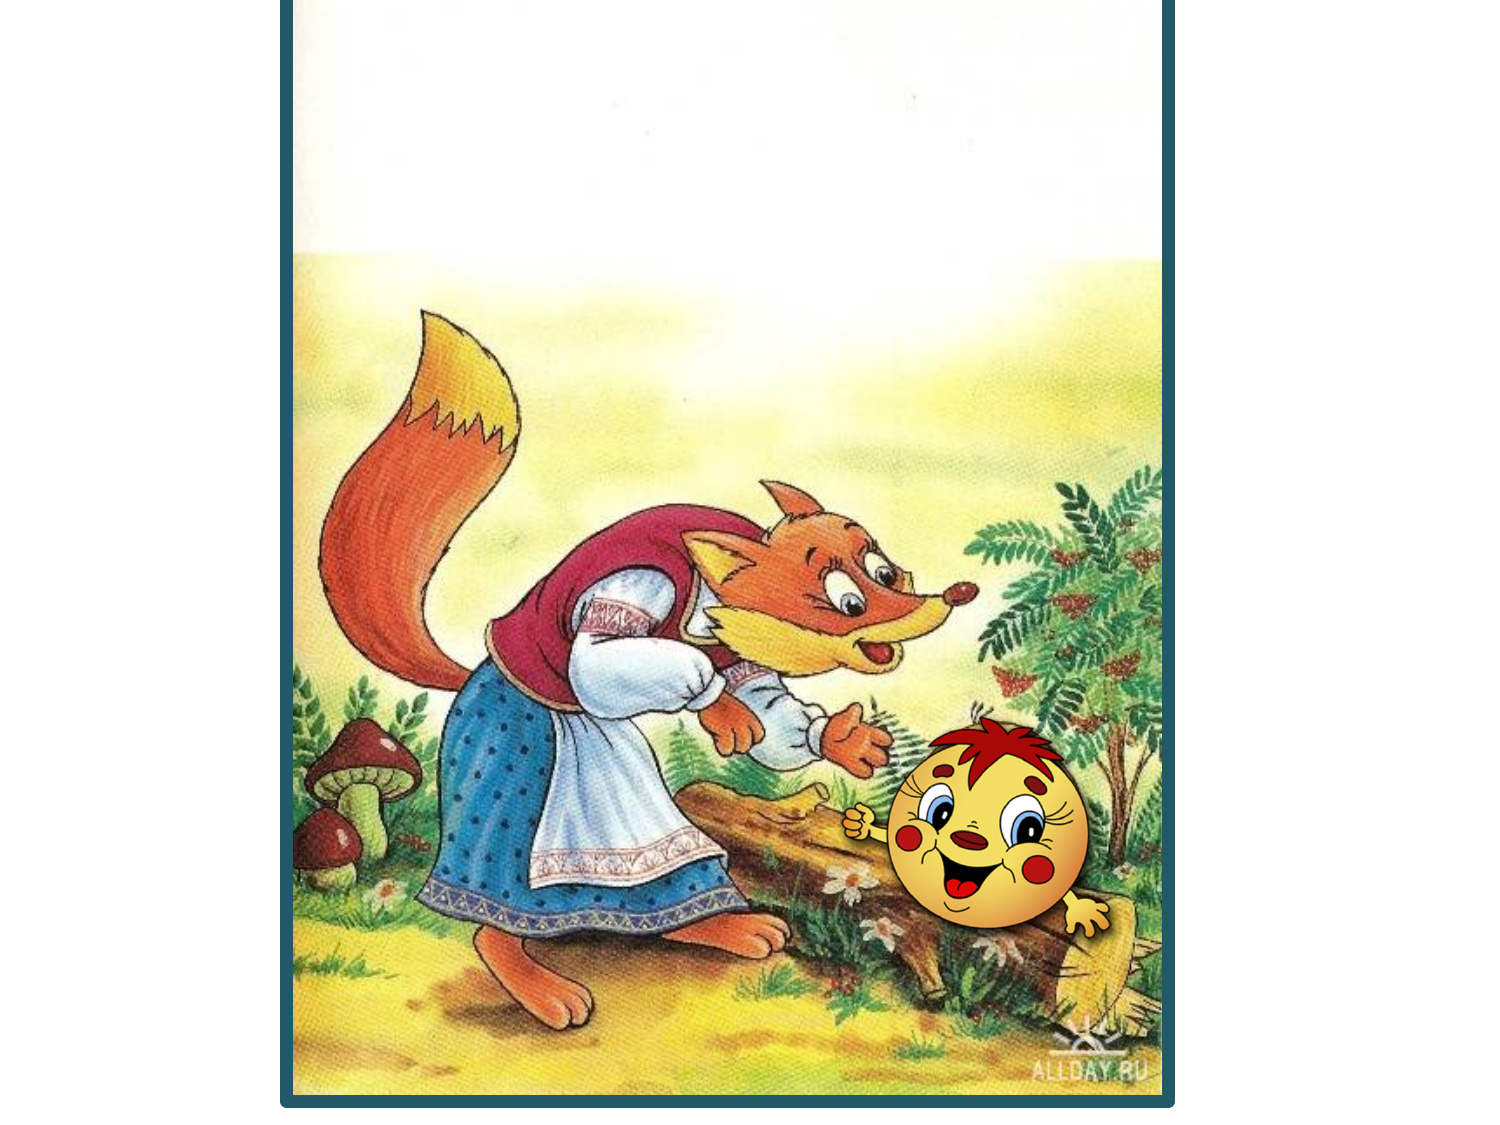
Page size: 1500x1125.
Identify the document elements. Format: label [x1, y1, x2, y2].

picture [292, 0, 1175, 1096]
